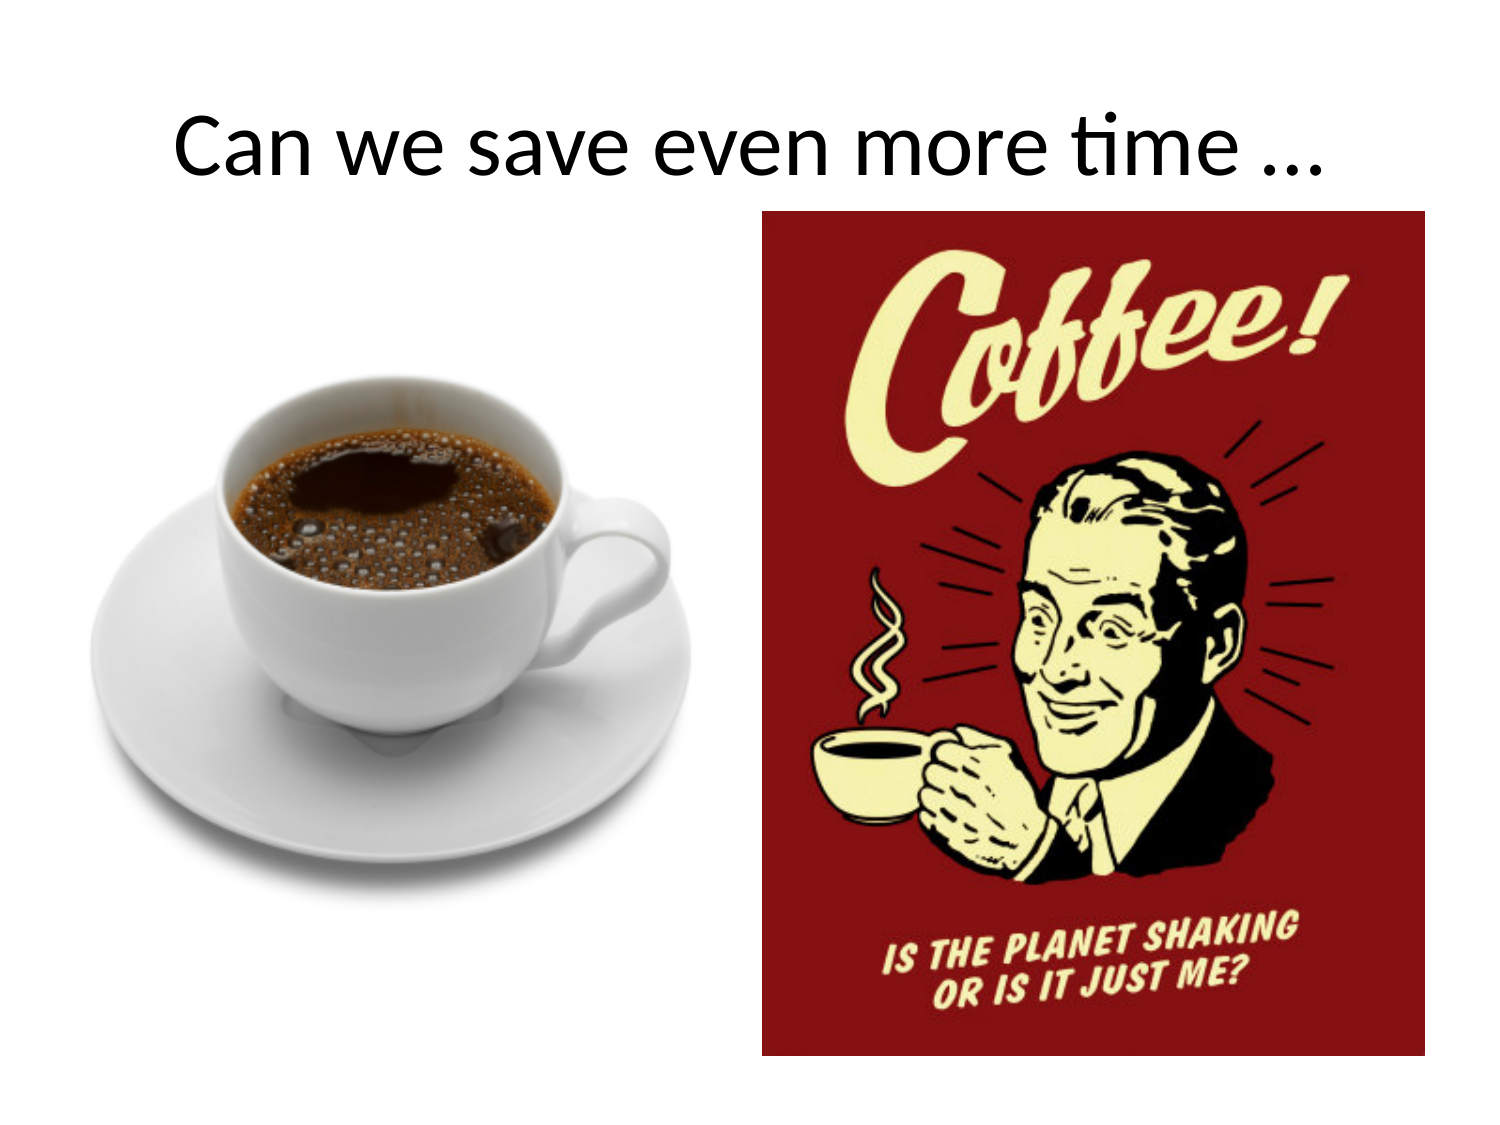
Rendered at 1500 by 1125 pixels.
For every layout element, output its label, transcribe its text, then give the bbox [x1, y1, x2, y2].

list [37, 274, 740, 976]
title Can we save even more time … [75, 45, 1425, 233]
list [762, 211, 1426, 1057]
